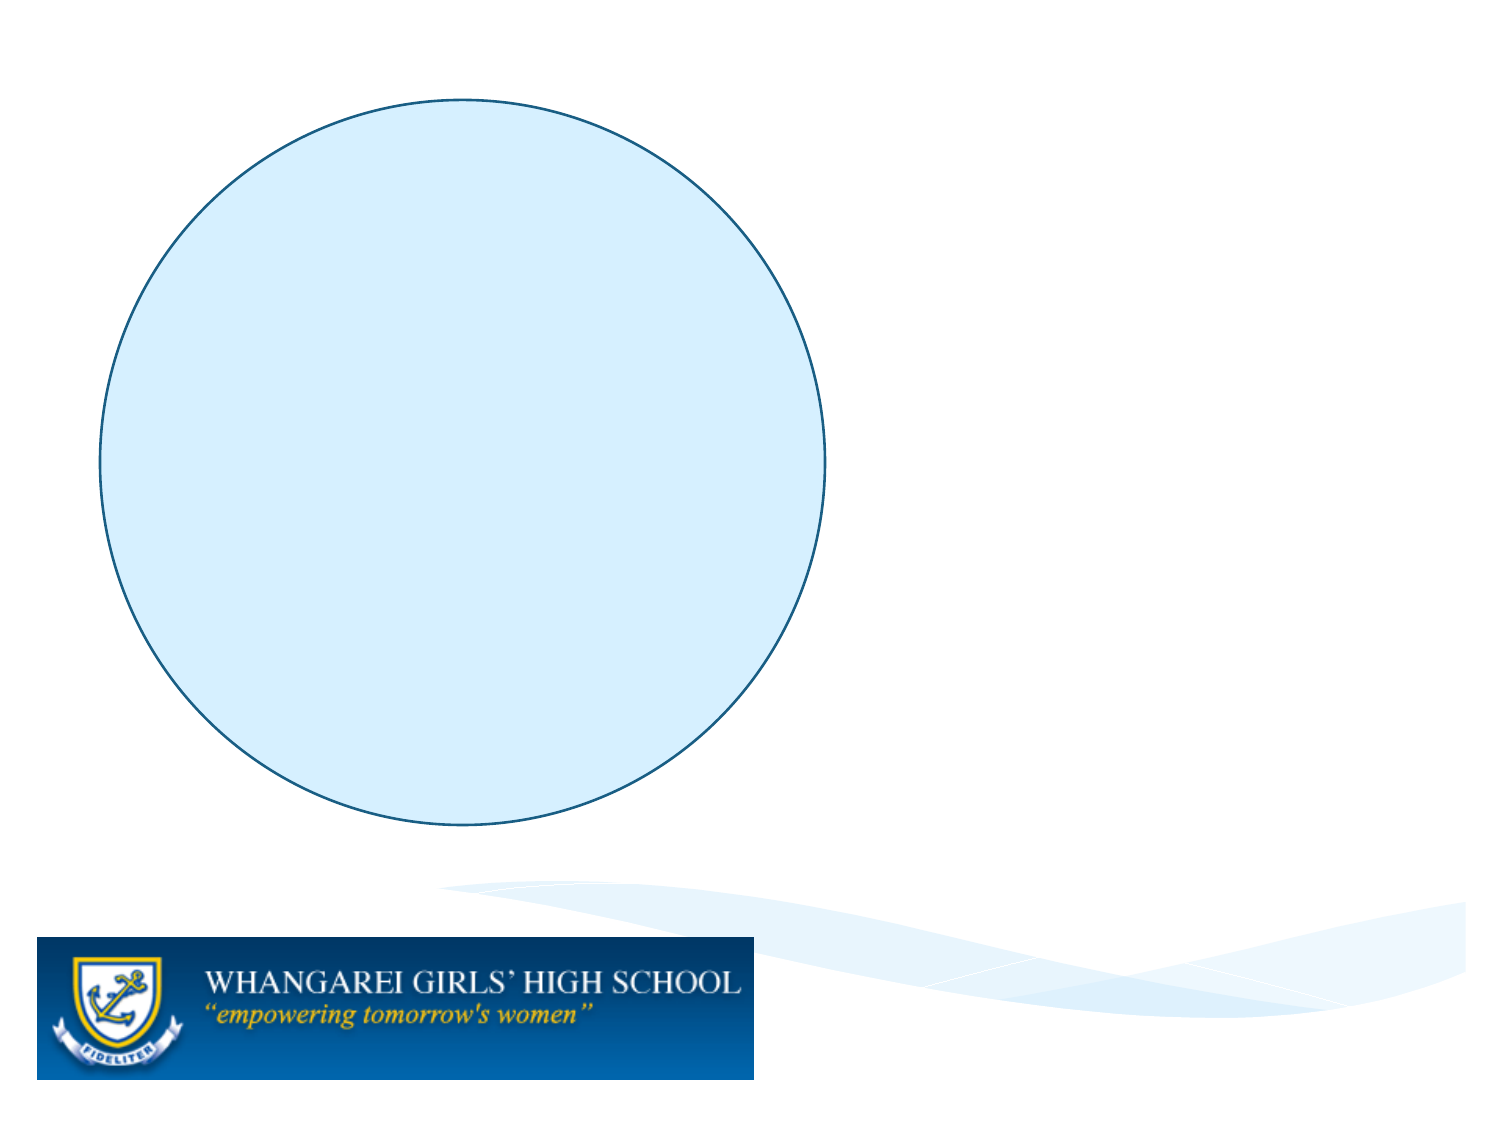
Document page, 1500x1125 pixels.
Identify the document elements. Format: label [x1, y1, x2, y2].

picture [37, 937, 754, 1080]
text_box [98, 98, 827, 827]
